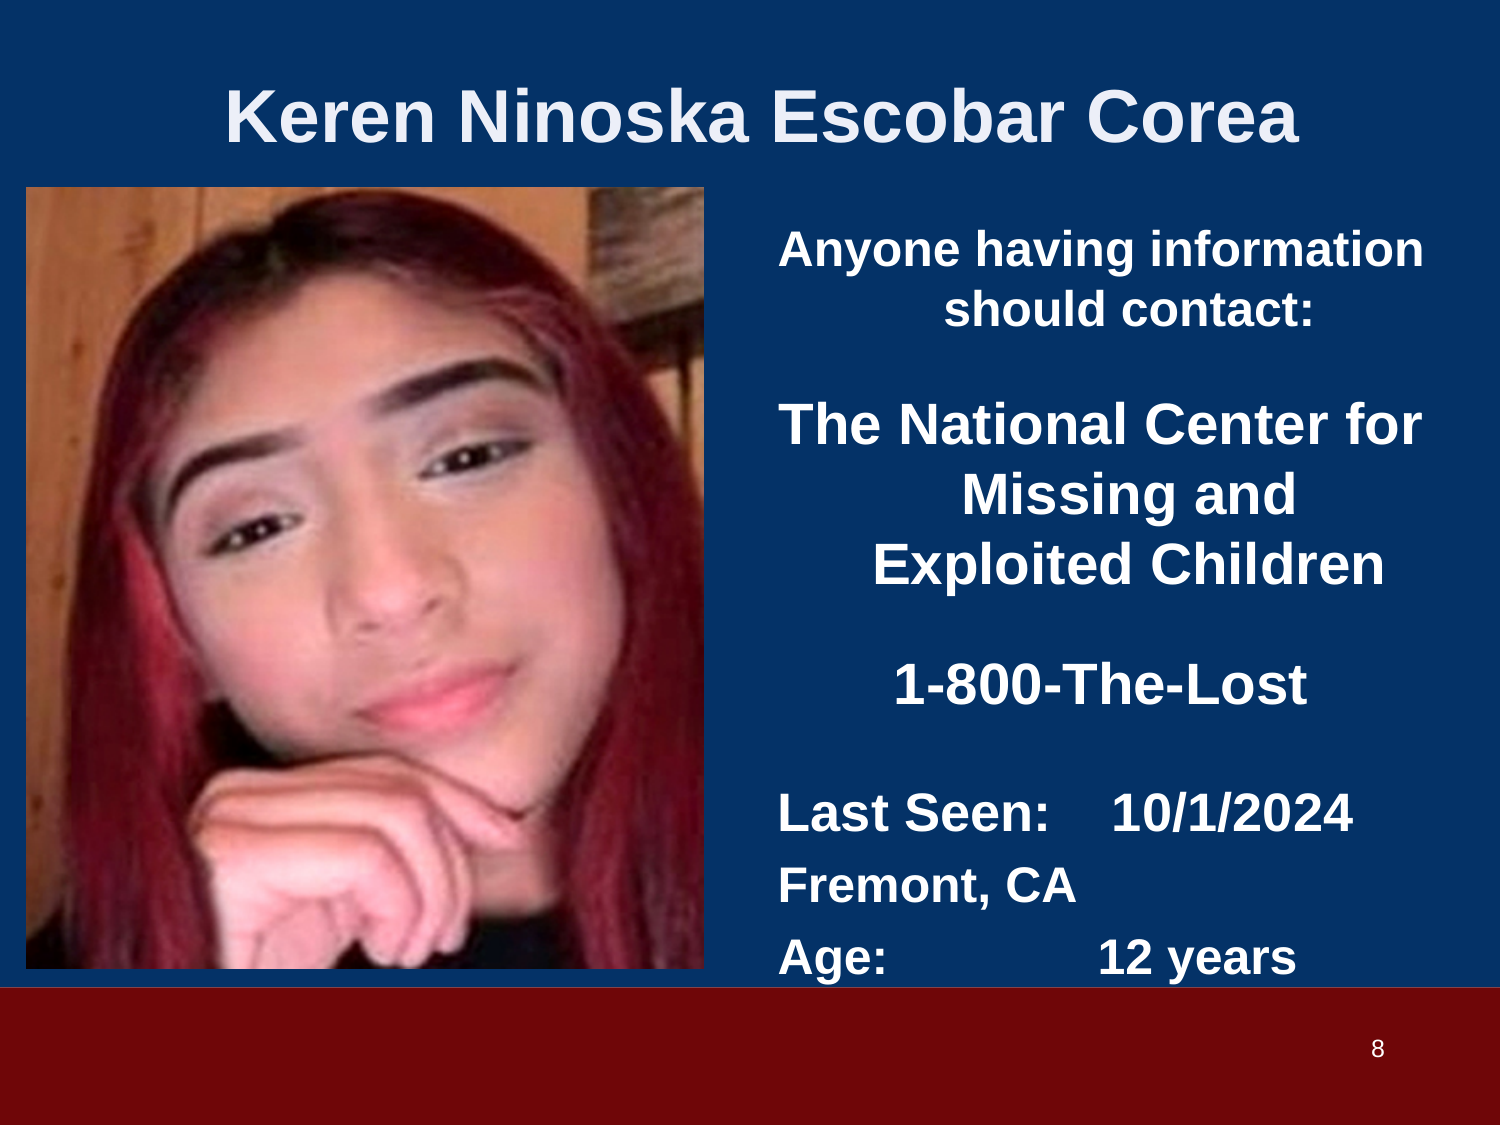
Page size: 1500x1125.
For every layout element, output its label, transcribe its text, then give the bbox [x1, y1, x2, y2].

title Keren Ninoska Escobar Corea [125, 37, 1400, 188]
list Anyone having information should contact: The National Center for Missing and Exploited Children 1-800-The-Lost Last Seen: 10/1/2024 Fremont, CA Age: 12 years [762, 208, 1441, 990]
picture [25, 187, 704, 969]
slide_number 8 [1087, 1025, 1400, 1100]
